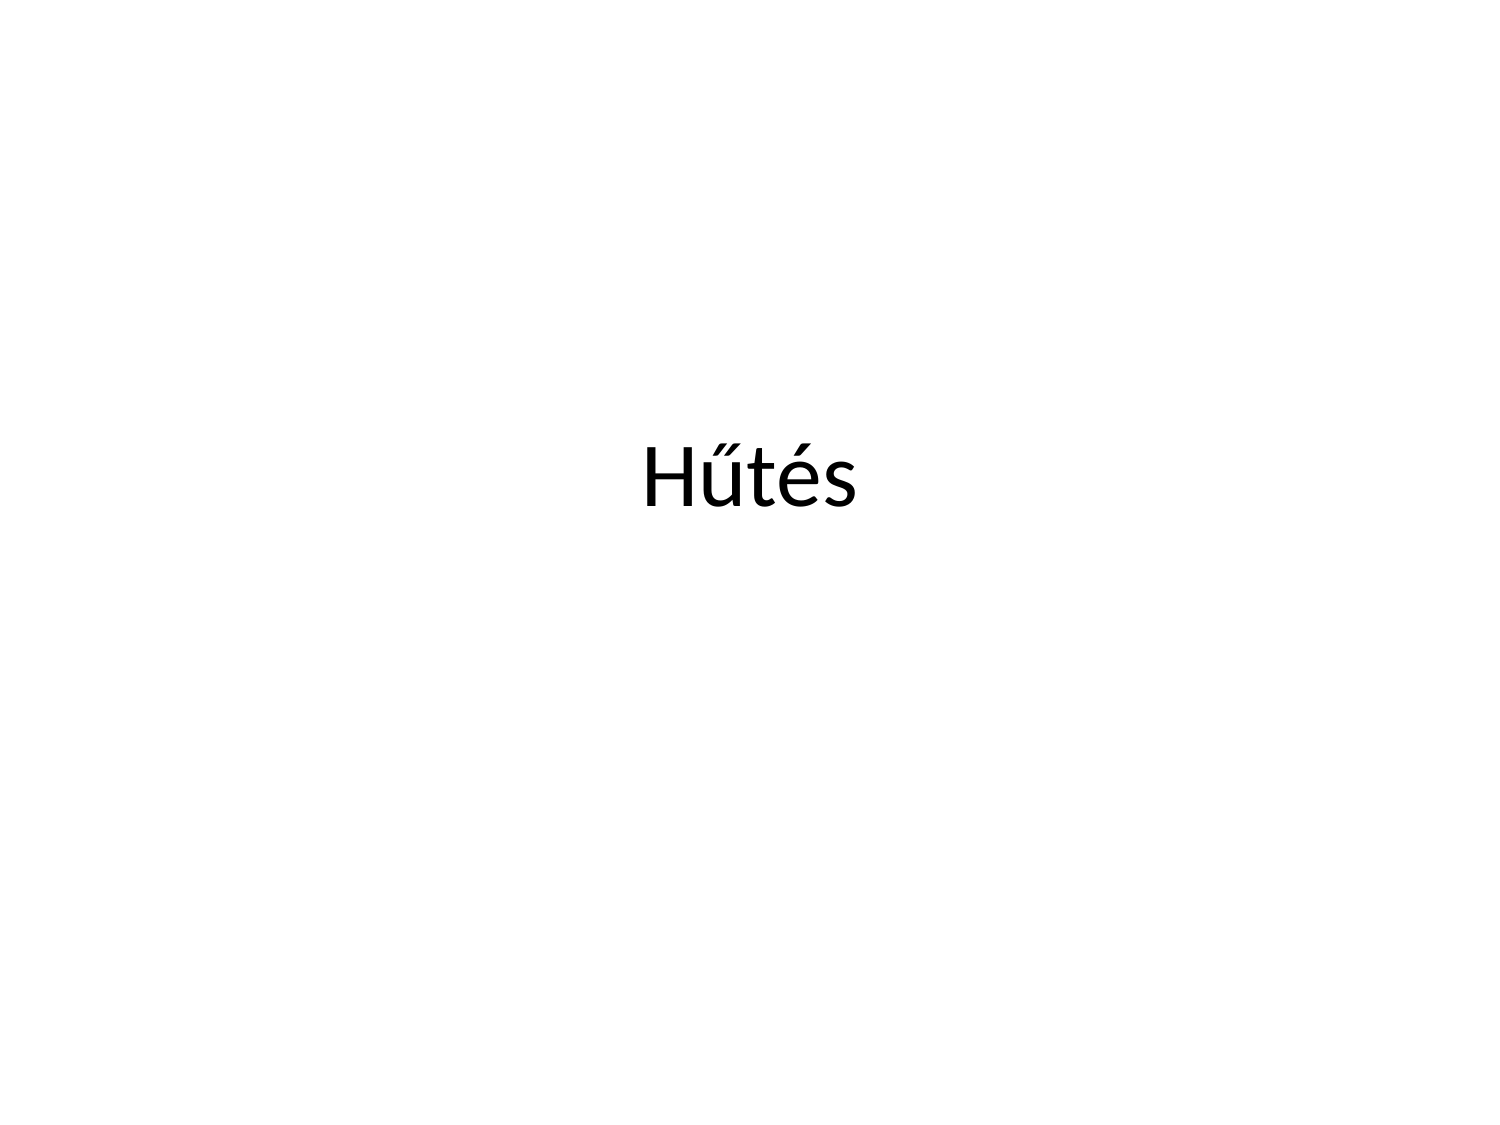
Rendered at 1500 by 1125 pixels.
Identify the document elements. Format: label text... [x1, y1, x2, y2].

title Hűtés [112, 349, 1388, 591]
